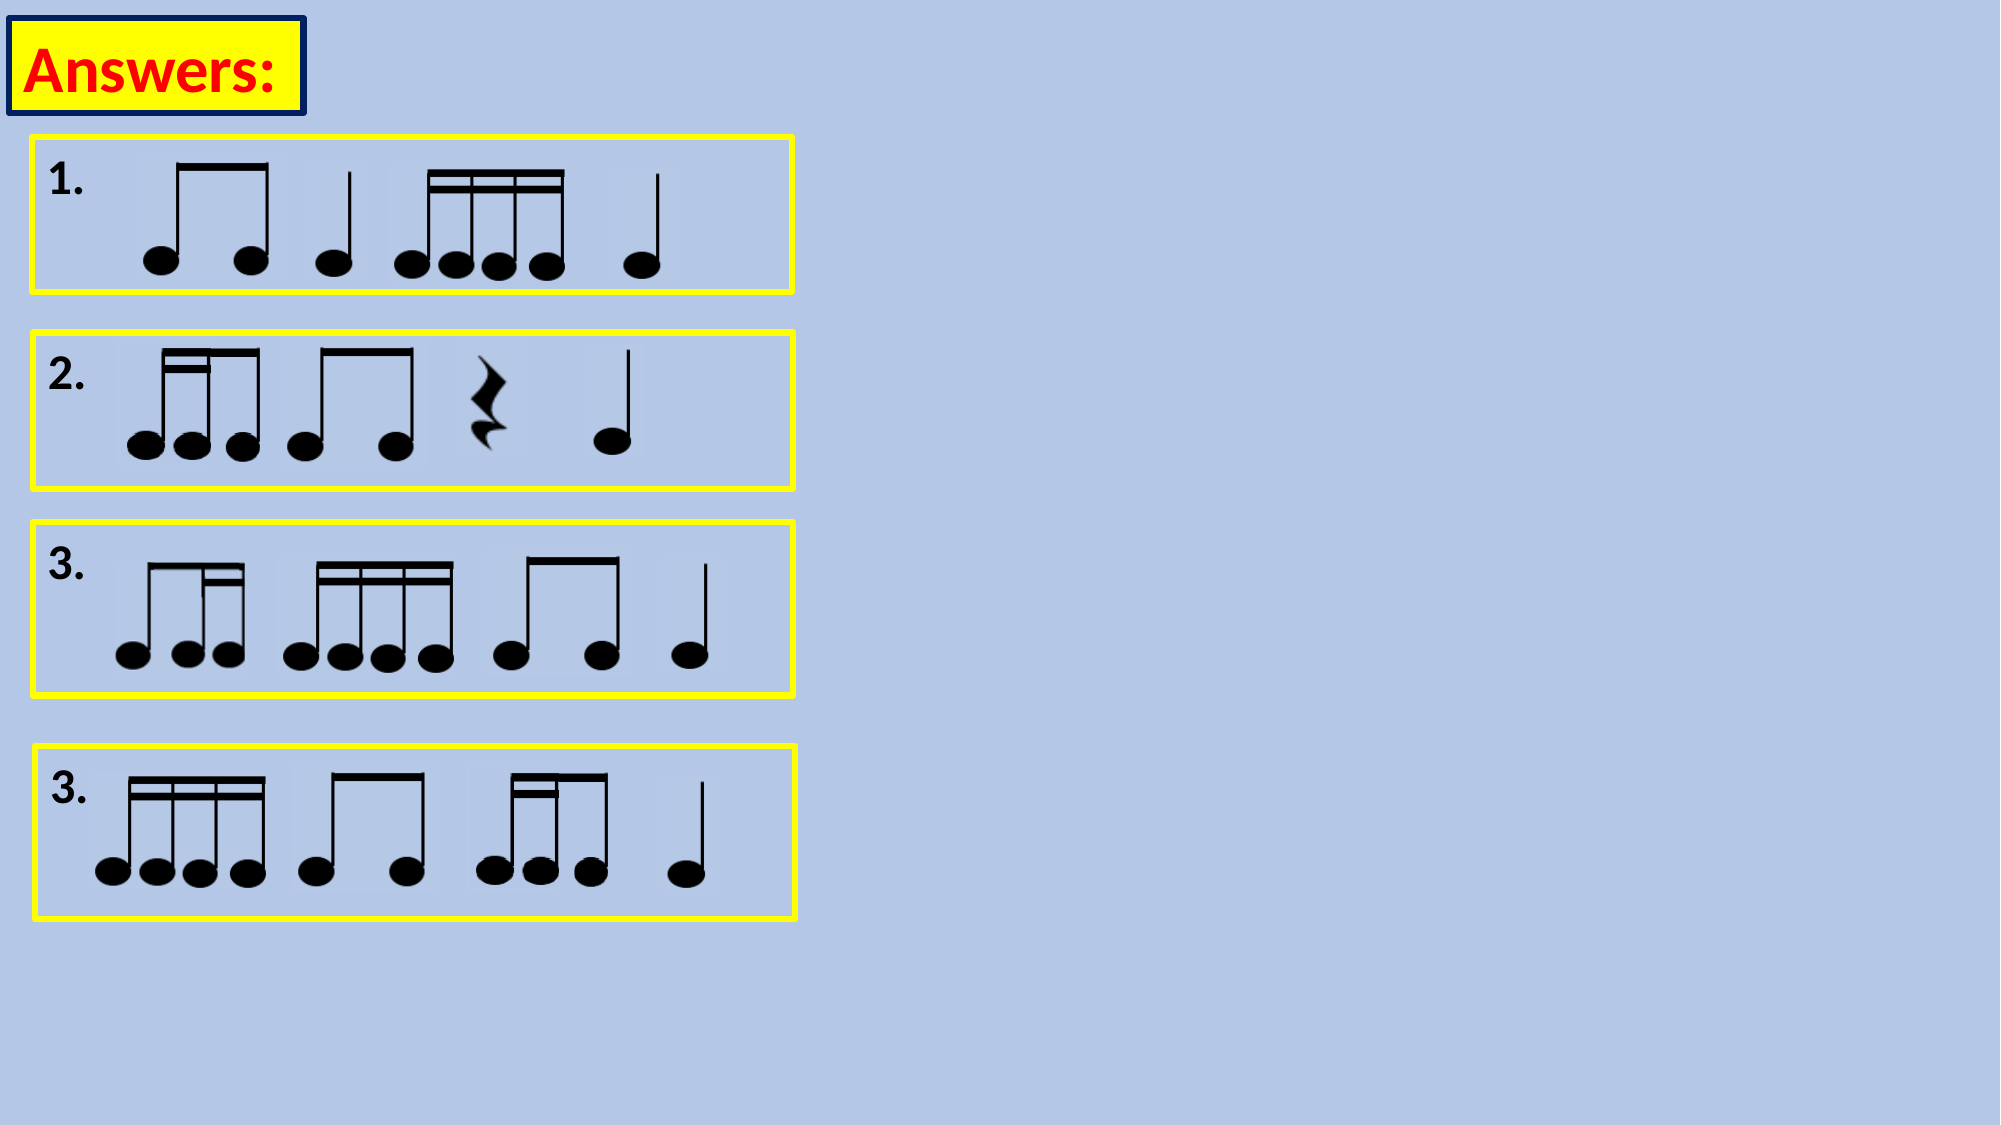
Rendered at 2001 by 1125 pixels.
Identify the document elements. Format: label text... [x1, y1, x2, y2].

text_box 2. [33, 332, 794, 489]
picture [280, 338, 427, 467]
picture [114, 562, 249, 675]
text_box 3. [32, 521, 793, 696]
text_box Answers: [8, 18, 304, 113]
picture [456, 341, 527, 455]
picture [291, 763, 438, 892]
text_box 1. [31, 137, 792, 293]
picture [136, 153, 282, 281]
picture [276, 557, 455, 674]
picture [116, 338, 267, 467]
picture [614, 167, 674, 281]
text_box 3. [35, 745, 796, 920]
picture [89, 772, 267, 889]
picture [658, 775, 719, 890]
picture [584, 343, 645, 457]
picture [486, 547, 633, 676]
picture [306, 165, 366, 279]
picture [388, 165, 566, 282]
picture [465, 763, 615, 892]
picture [662, 557, 722, 671]
